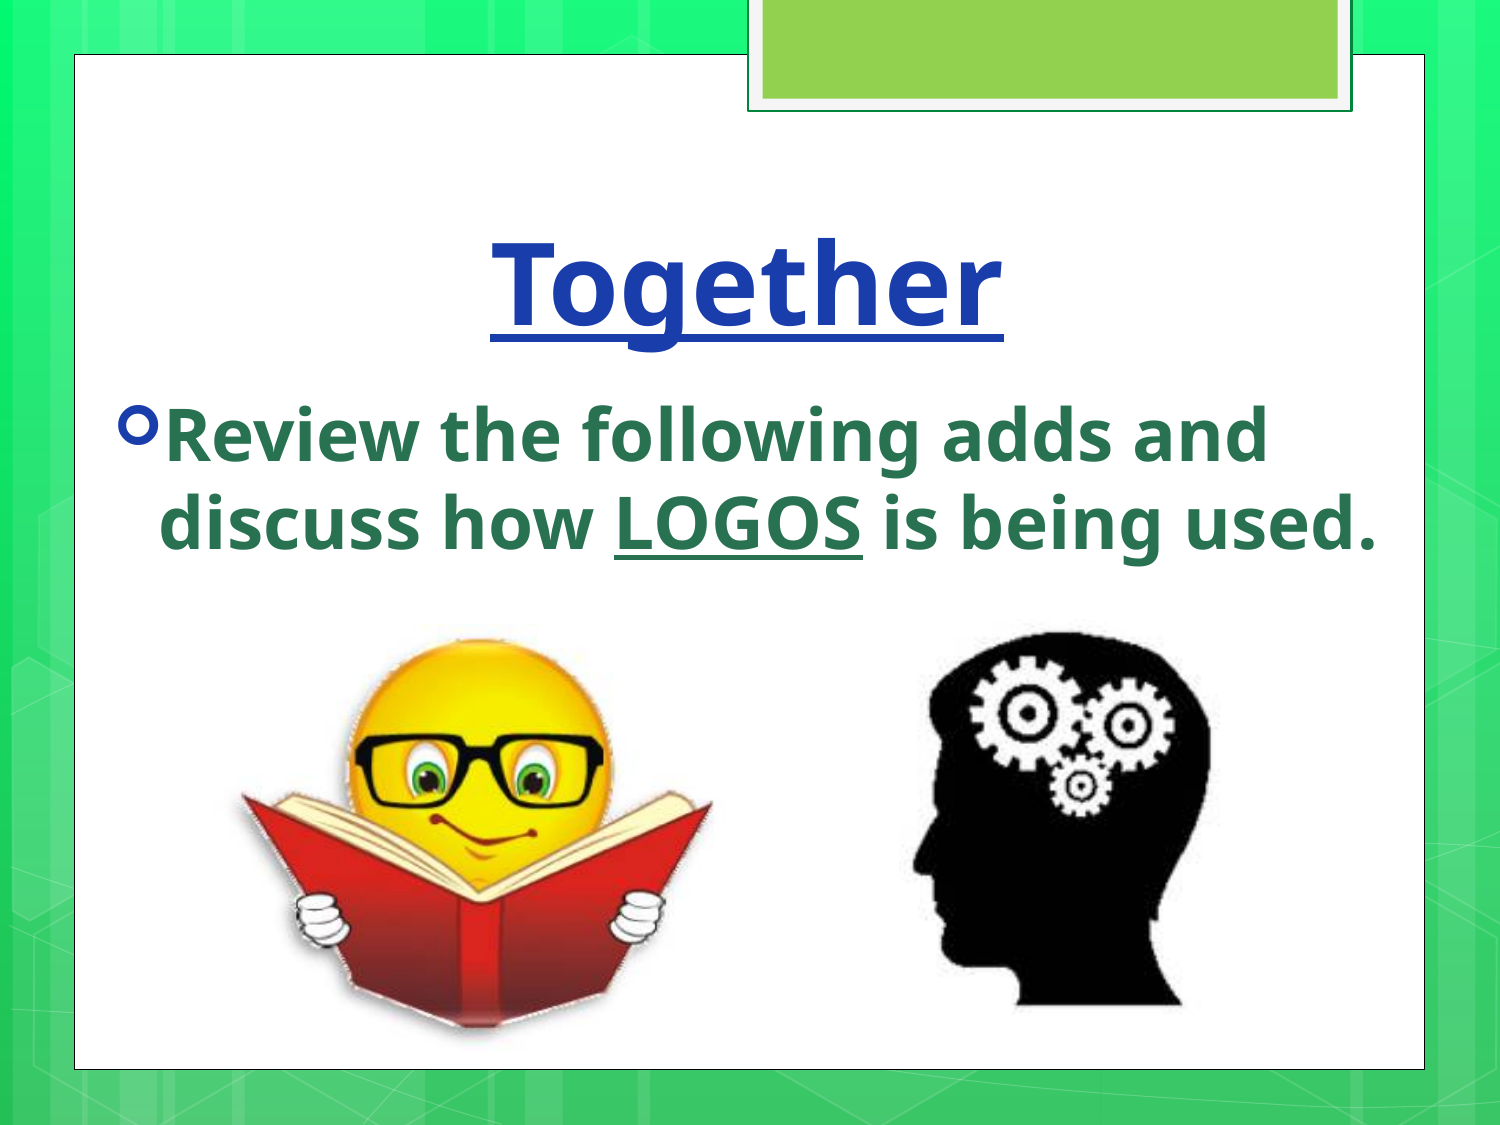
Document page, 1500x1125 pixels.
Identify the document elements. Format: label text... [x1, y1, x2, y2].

list Review the following adds and discuss how LOGOS is being used. [87, 381, 1413, 957]
picture [212, 624, 729, 1059]
title Together [171, 168, 1324, 357]
picture [862, 619, 1263, 1021]
